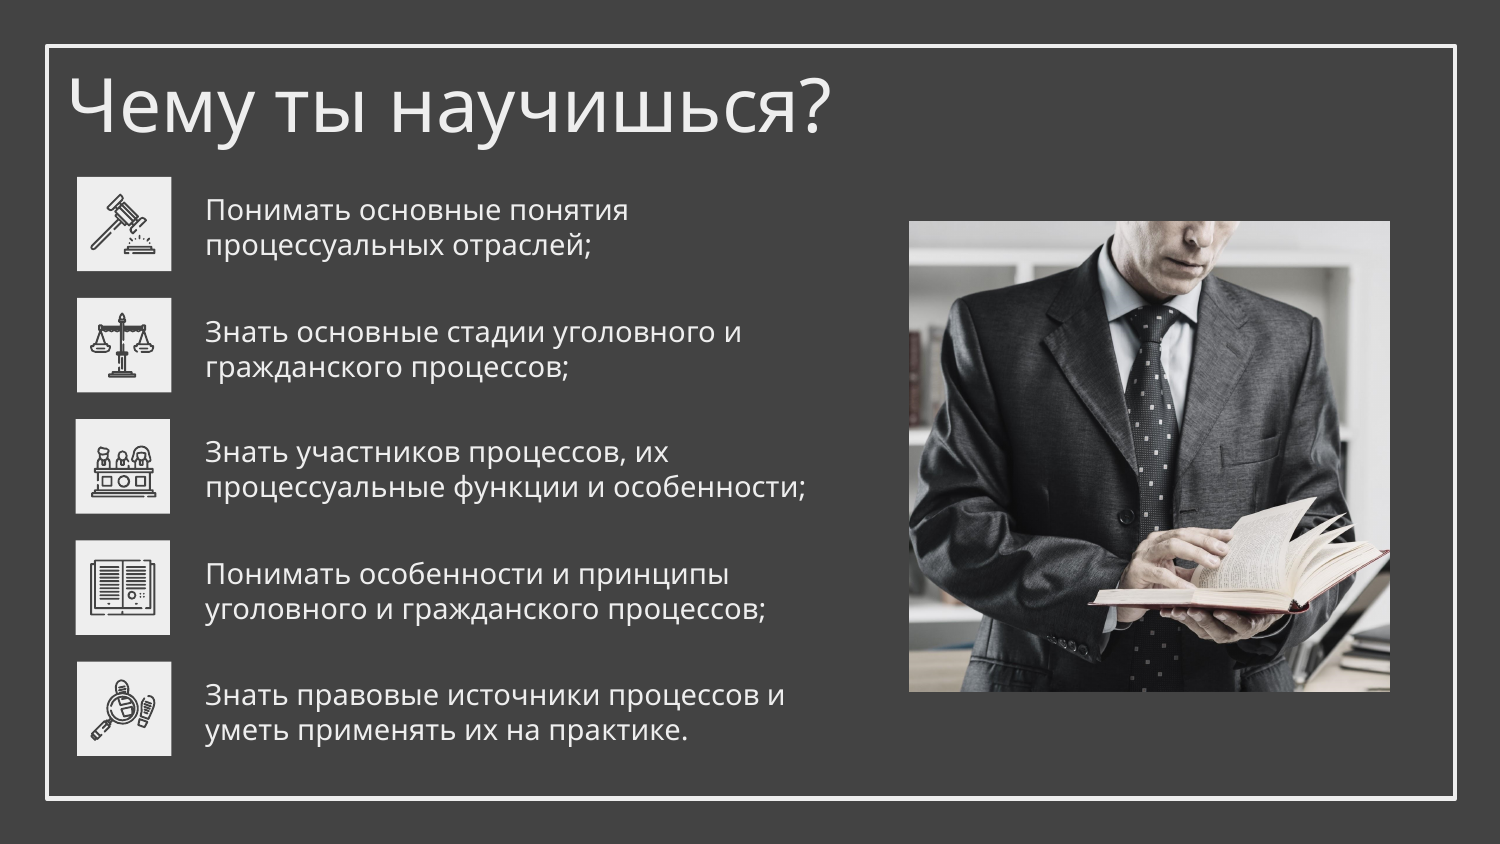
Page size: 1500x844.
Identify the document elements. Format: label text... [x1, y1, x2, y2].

text_box [77, 297, 172, 393]
text_box [75, 540, 170, 635]
picture [908, 220, 1390, 692]
text_box [77, 176, 172, 272]
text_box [89, 193, 156, 255]
text_box [75, 419, 170, 514]
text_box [89, 679, 157, 741]
title Чему ты научишься? [51, 42, 1335, 155]
subtitle Знать участников процессов, их процессуальные функции и особенности; [190, 418, 863, 513]
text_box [90, 445, 157, 498]
text_box [77, 661, 172, 756]
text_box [89, 312, 155, 378]
subtitle Знать правовые источники процессов и уметь применять их на практике. [190, 661, 863, 756]
subtitle Понимать основные понятия процессуальных отраслей; [190, 176, 863, 272]
subtitle Знать основные стадии уголовного и гражданского процессов; [190, 297, 863, 393]
subtitle Понимать особенности и принципы уголовного и гражданского процессов; [190, 540, 863, 635]
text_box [89, 559, 156, 616]
